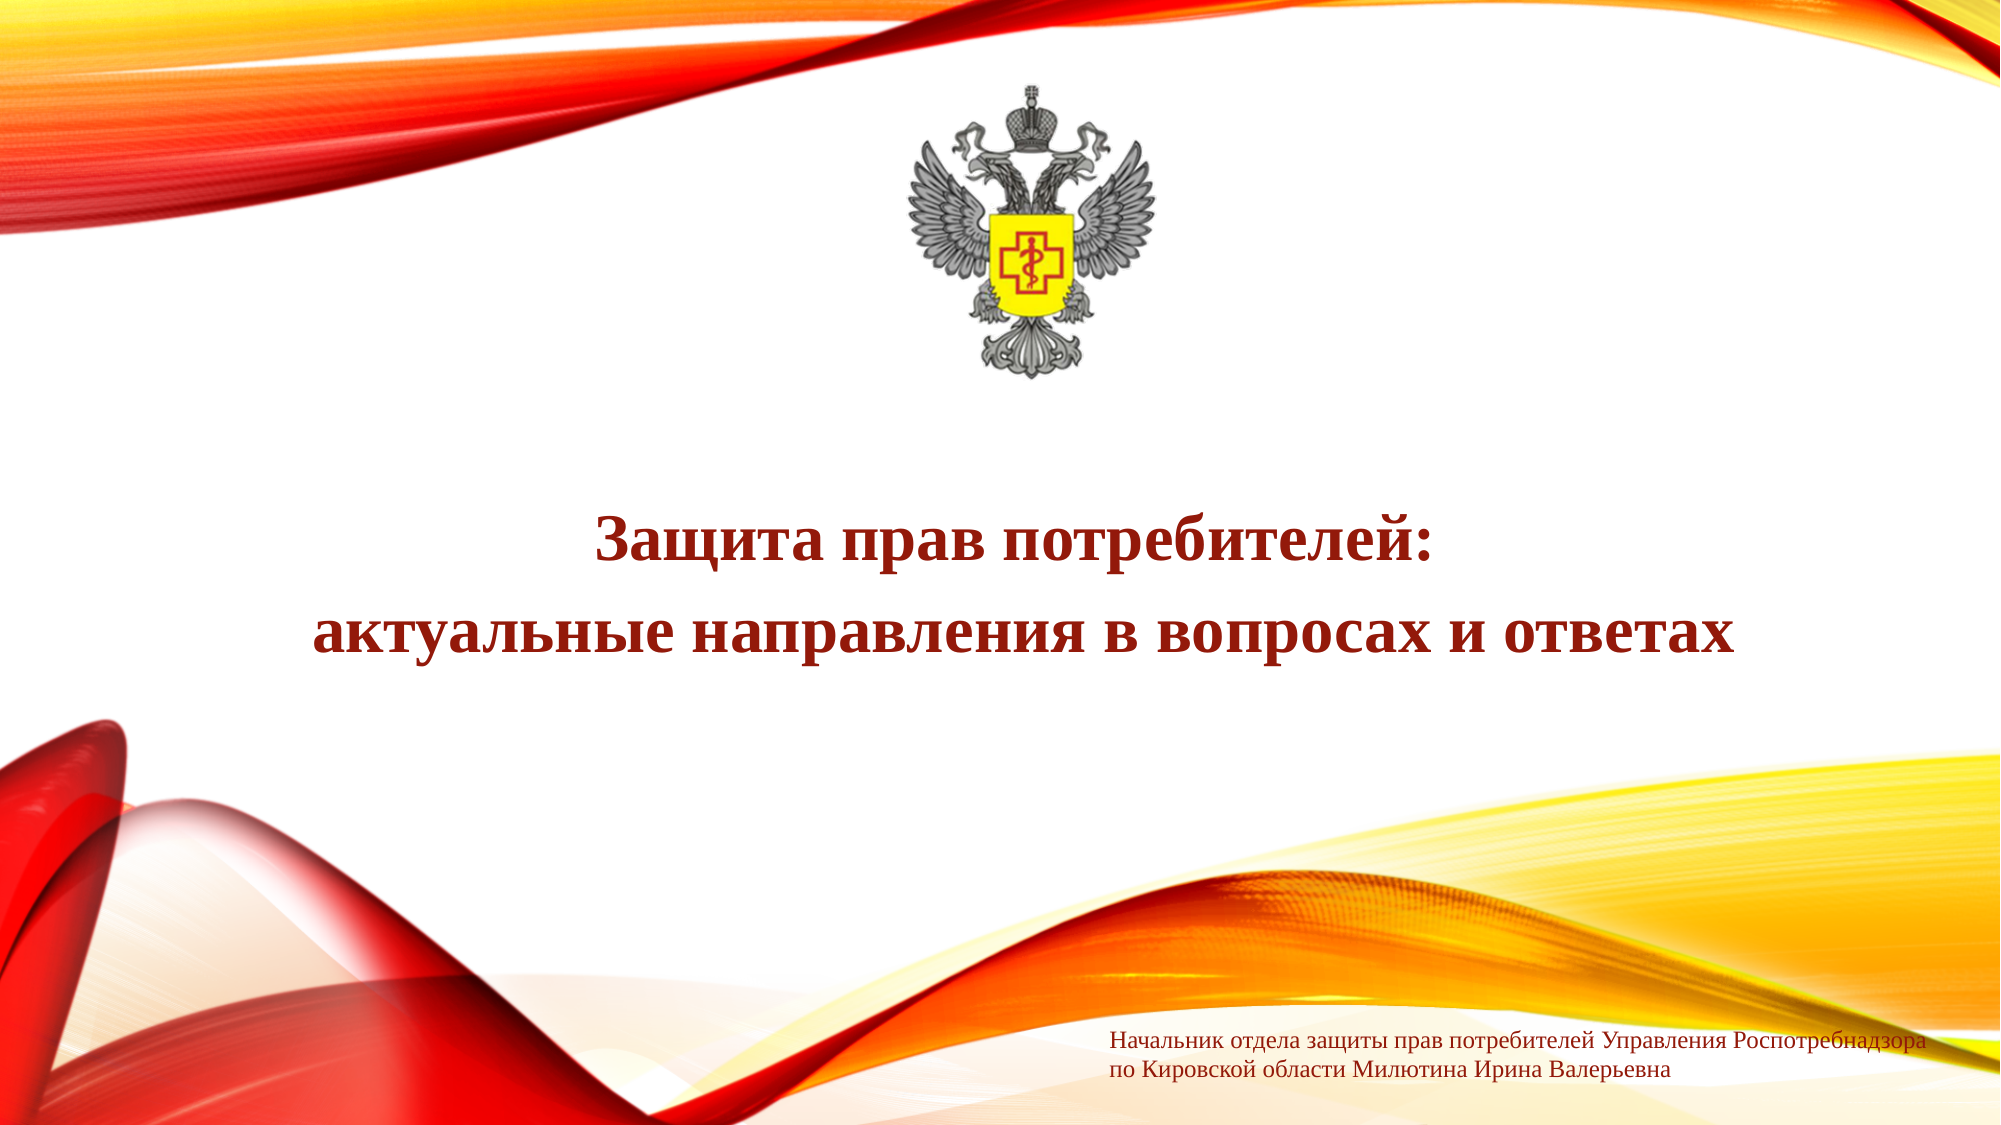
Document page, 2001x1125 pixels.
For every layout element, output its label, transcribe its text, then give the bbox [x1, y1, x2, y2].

picture [0, 717, 2000, 1125]
text_box Защита прав потребителей: актуальные направления в вопросах и ответах [249, 495, 1800, 681]
text_box Начальник отдела защиты прав потребителей Управления Роспотребнадзора по Кировской области Милютина Ирина Валерьевна [1094, 1015, 2000, 1091]
picture [0, 0, 2000, 405]
